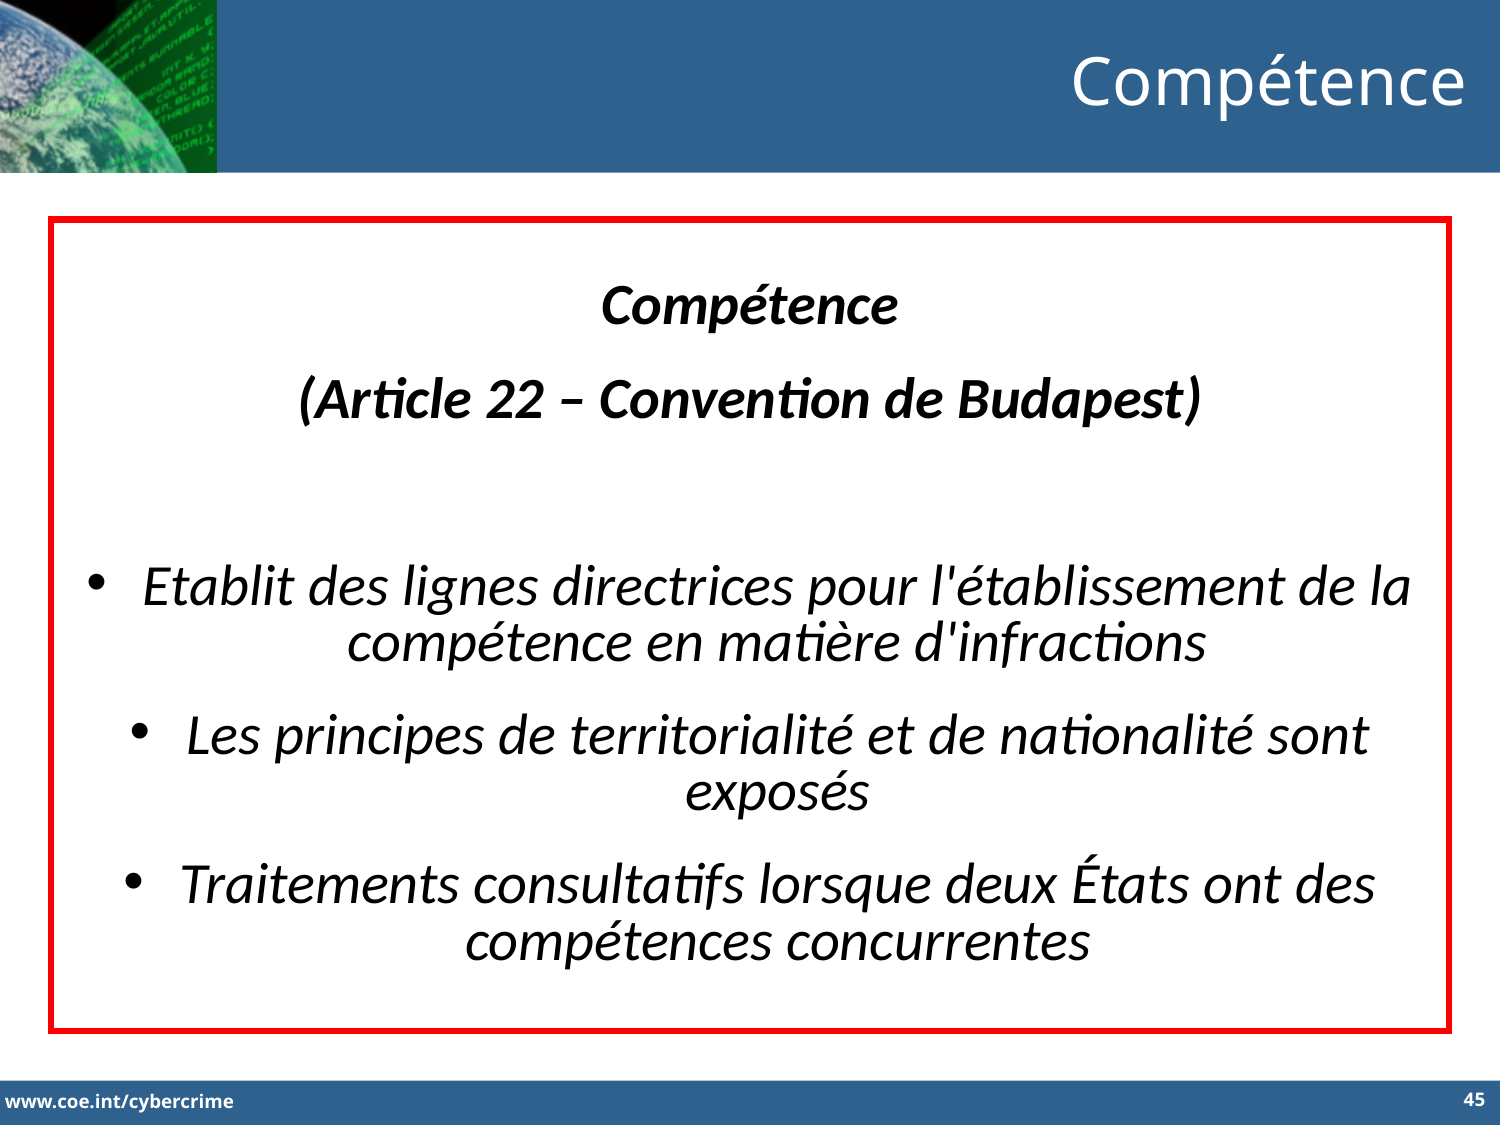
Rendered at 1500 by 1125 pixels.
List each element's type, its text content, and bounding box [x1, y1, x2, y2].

picture [0, 0, 217, 173]
text_box Compétence (Article 22 – Convention de Budapest) Etablit des lignes directrices pour l'établissement de la compétence en matière d'infractions Les principes de territorialité et de nationalité sont exposés Traitements consultatifs lorsque deux États ont des compétences concurrentes [51, 219, 1449, 1032]
text_box Compétence [230, 31, 1483, 126]
